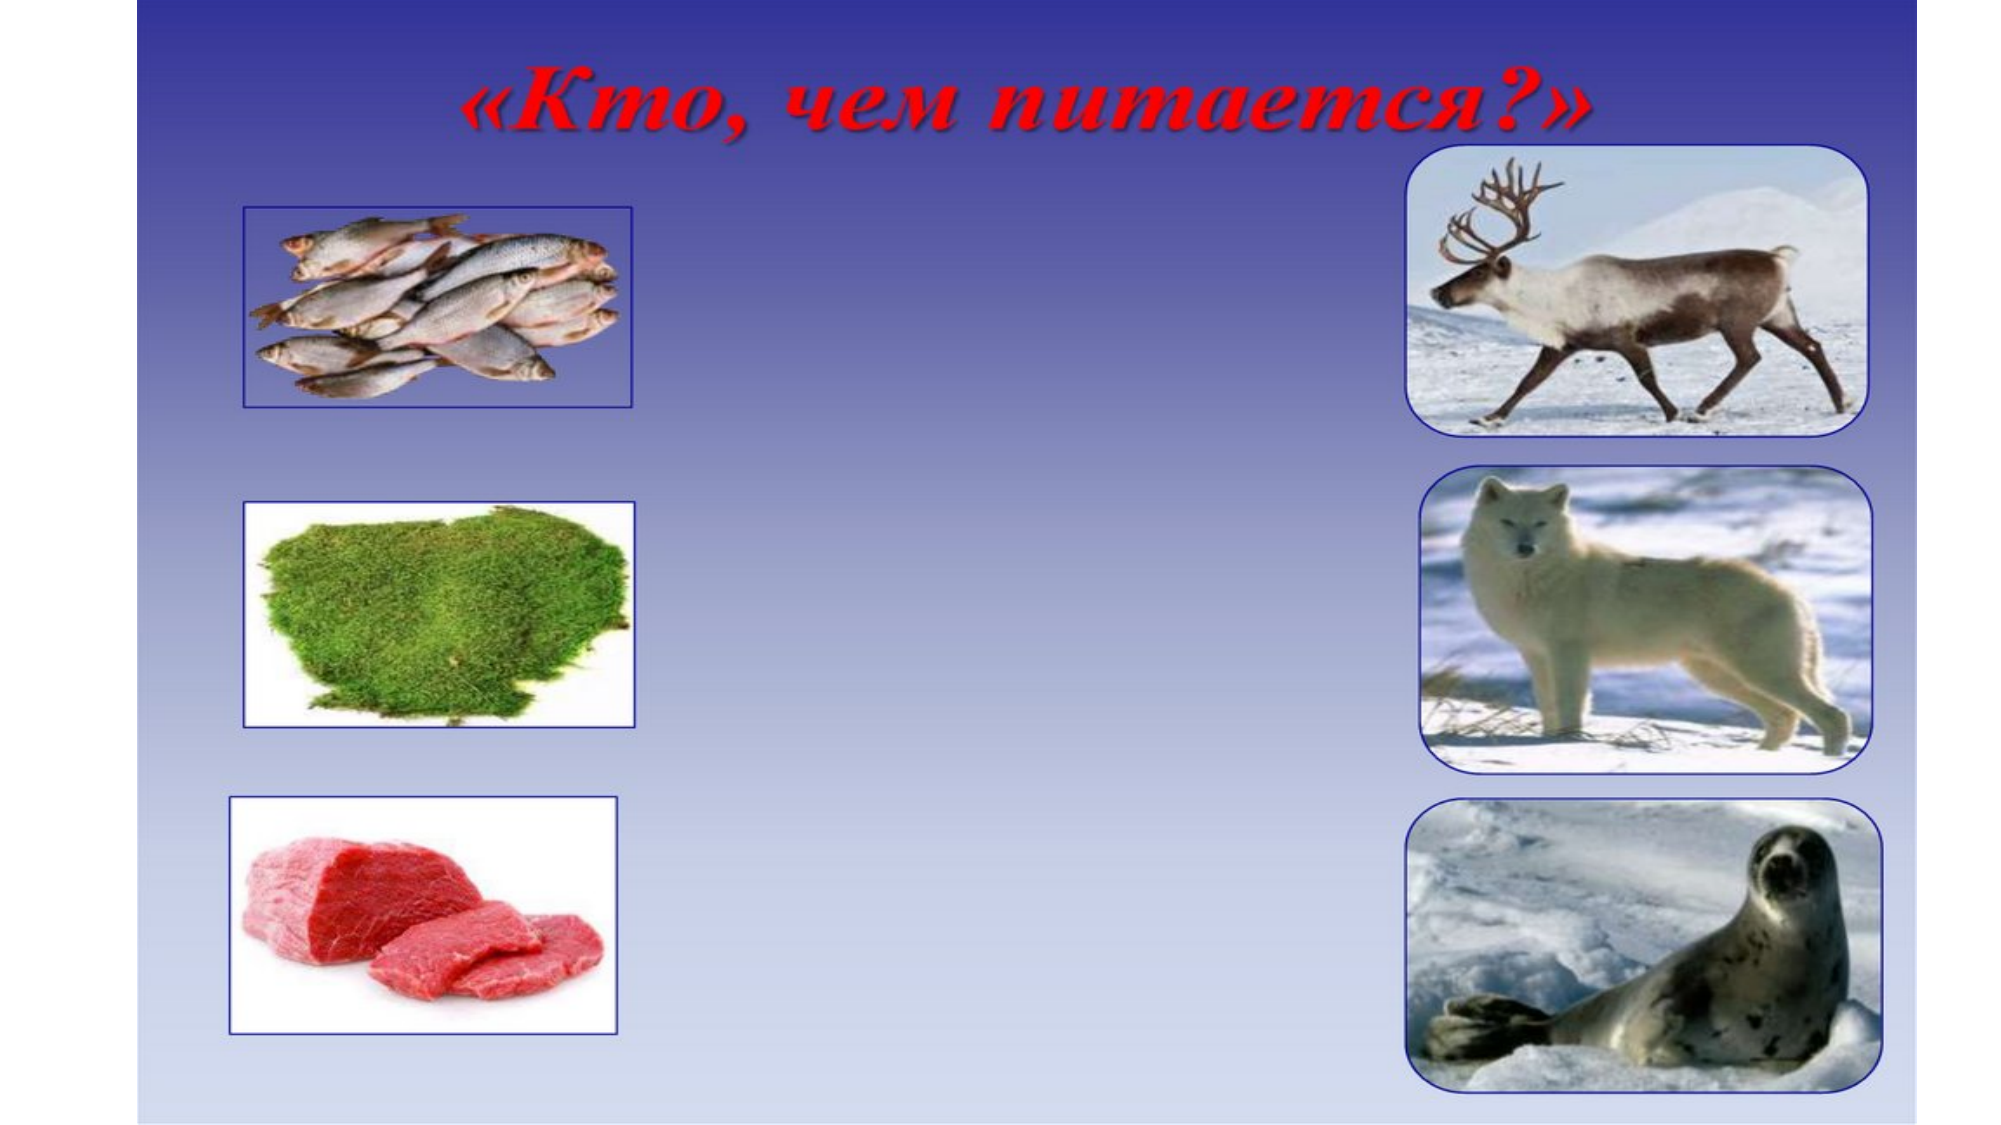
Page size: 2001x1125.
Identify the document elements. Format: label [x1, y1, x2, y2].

list [137, 0, 1917, 1125]
